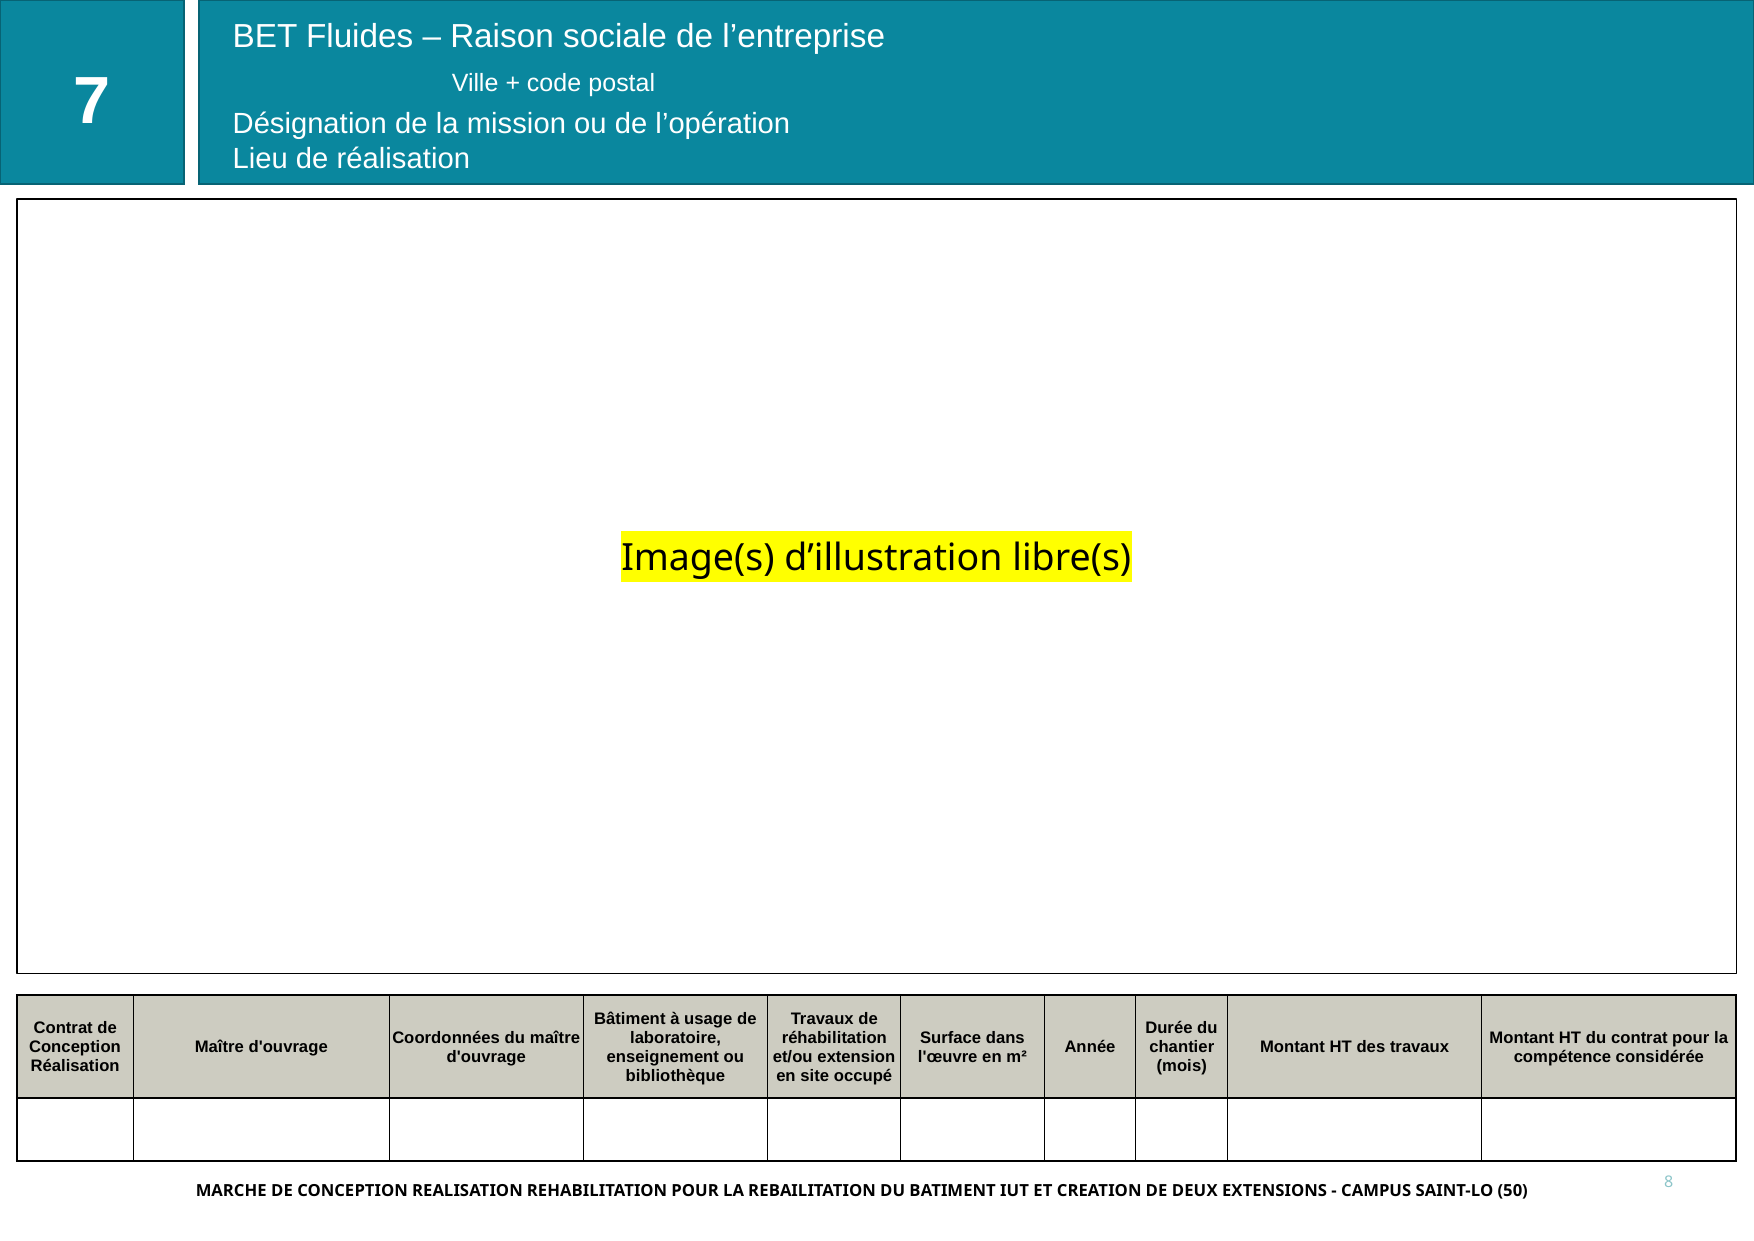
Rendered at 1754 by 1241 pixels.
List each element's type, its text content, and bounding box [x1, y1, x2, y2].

text_box Désignation de la mission ou de l’opération Lieu de réalisation [217, 96, 1673, 182]
table_cell [18, 1099, 133, 1160]
table_cell [134, 1099, 389, 1160]
table_header Durée du chantier (mois) [1136, 996, 1227, 1097]
text_box 7 [33, 49, 151, 145]
table_cell [1136, 1099, 1227, 1160]
table_header Coordonnées du maître d'ouvrage [390, 996, 583, 1097]
text_box Ville + code postal [437, 59, 1303, 104]
table_header Montant HT du contrat pour la compétence considérée [1482, 996, 1735, 1097]
text_box [16, 199, 1737, 974]
table_cell [901, 1099, 1044, 1160]
table_cell [1228, 1099, 1481, 1160]
slide_number 8 [1293, 1162, 1689, 1215]
table_header Surface dans l'œuvre en m² [901, 996, 1044, 1097]
text_box [0, 0, 185, 185]
table_cell [1045, 1099, 1135, 1160]
table_header Maître d'ouvrage [134, 996, 389, 1097]
table_cell [584, 1099, 767, 1160]
text_box BET Fluides – Raison sociale de l’entreprise [217, 6, 1673, 62]
table_cell [768, 1099, 900, 1160]
table_header Bâtiment à usage de laboratoire, enseignement ou bibliothèque [584, 996, 767, 1097]
text_box [198, 0, 1754, 185]
table_header Contrat de Conception Réalisation [18, 996, 133, 1097]
text_box Image(s) d’illustration libre(s) [606, 525, 1147, 586]
table_cell [1482, 1099, 1735, 1160]
table_header Montant HT des travaux [1228, 996, 1481, 1097]
table_header Travaux de réhabilitation et/ou extension en site occupé [768, 996, 900, 1097]
table_header Année [1045, 996, 1135, 1097]
table_cell [390, 1099, 583, 1160]
